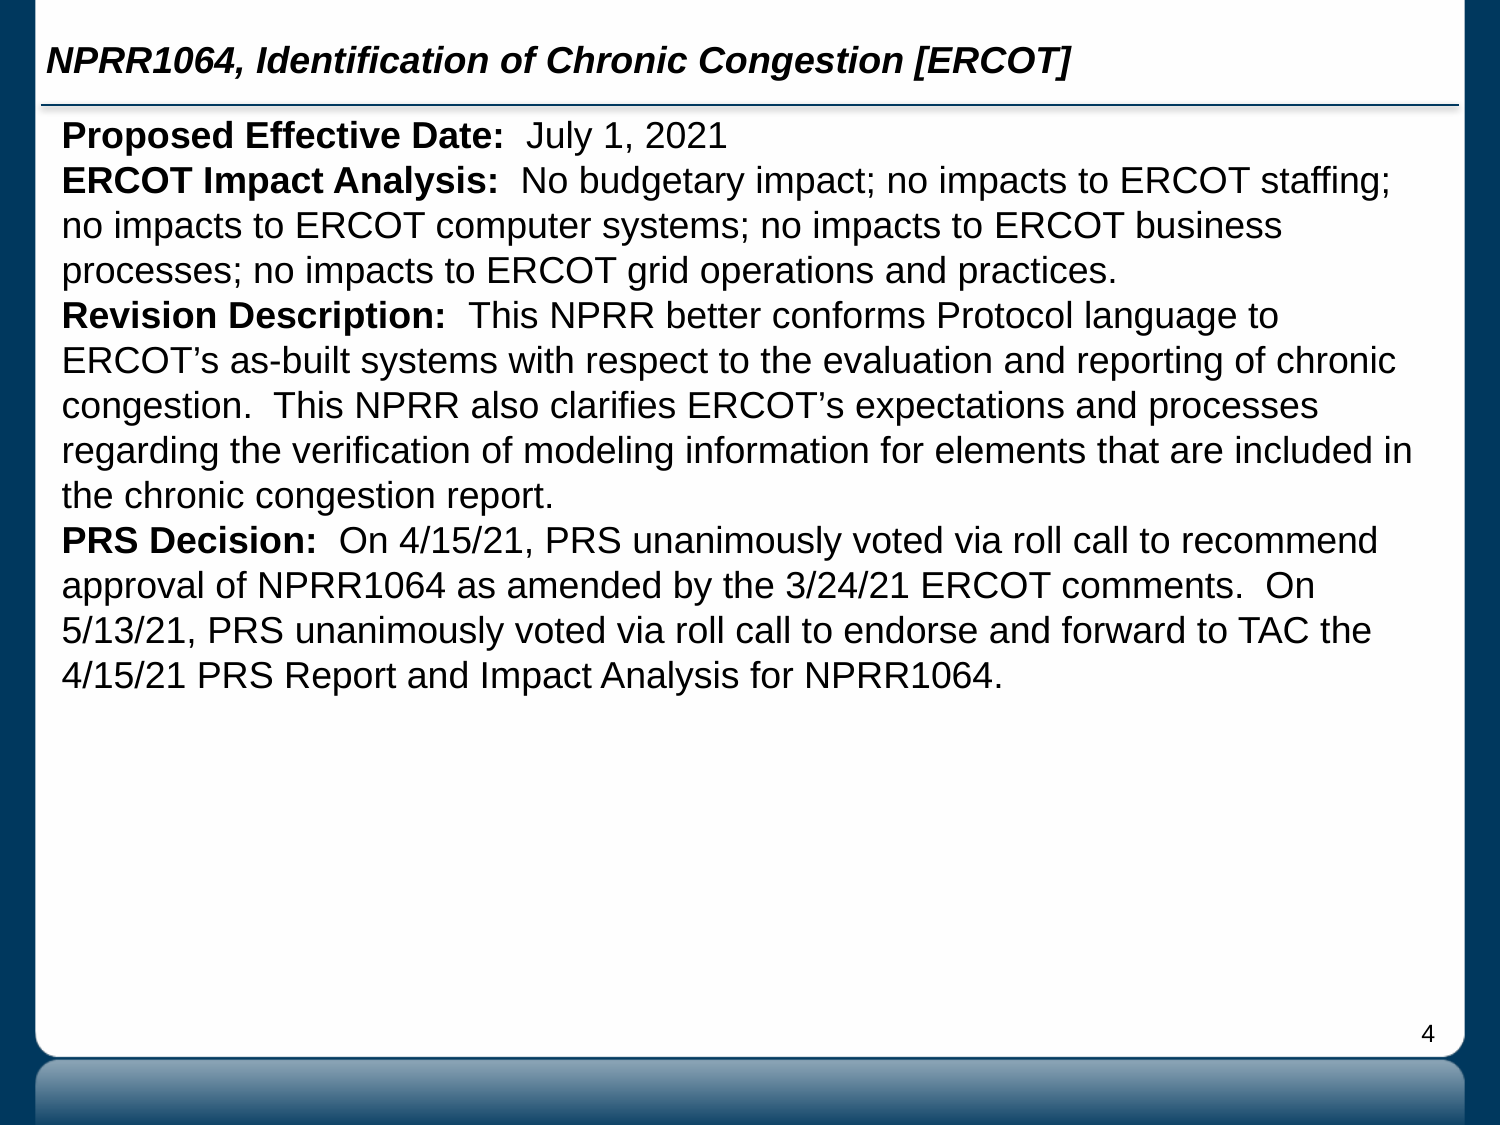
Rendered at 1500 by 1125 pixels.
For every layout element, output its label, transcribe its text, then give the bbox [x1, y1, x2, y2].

text_box Proposed Effective Date: July 1, 2021 ERCOT Impact Analysis: No budgetary impact; no impacts to ERCOT staffing; no impacts to ERCOT computer systems; no impacts to ERCOT business processes; no impacts to ERCOT grid operations and practices. Revision Description: This NPRR better conforms Protocol language to ERCOT’s as-built systems with respect to the evaluation and reporting of chronic congestion. This NPRR also clarifies ERCOT’s expectations and processes regarding the verification of modeling information for elements that are included in the chronic congestion report. PRS Decision: On 4/15/21, PRS unanimously voted via roll call to recommend approval of NPRR1064 as amended by the 3/24/21 ERCOT comments. On 5/13/21, PRS unanimously voted via roll call to endorse and forward to TAC the 4/15/21 PRS Report and Impact Analysis for NPRR1064. [46, 103, 1447, 704]
title NPRR1064, Identification of Chronic Congestion [ERCOT] [31, 20, 1464, 97]
picture [35, 0, 1465, 1125]
